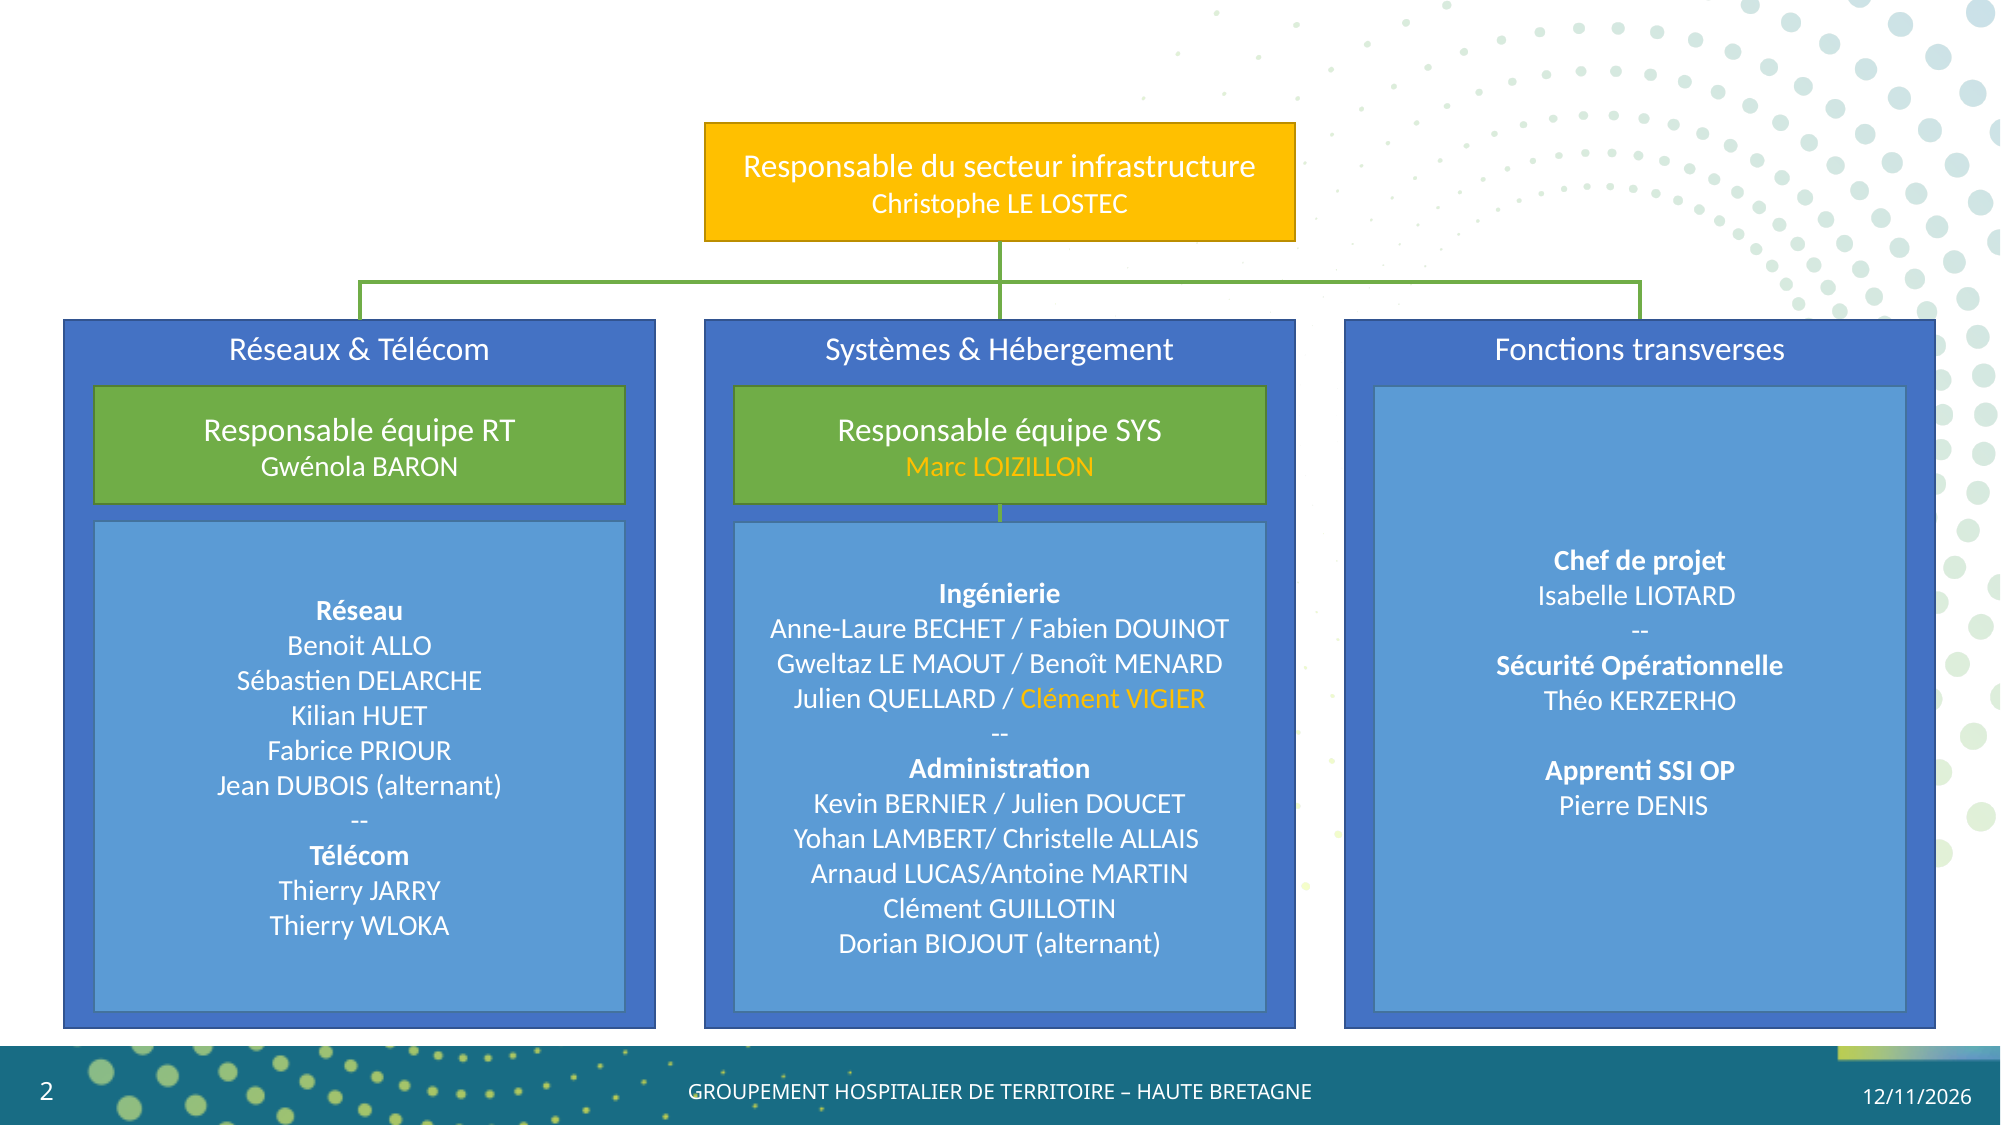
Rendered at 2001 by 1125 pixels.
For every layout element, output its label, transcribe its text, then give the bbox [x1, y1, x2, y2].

text_box Responsable équipe RT Gwénola BARON [93, 386, 626, 505]
text_box Responsable équipe SYS Marc LOIZILLON [734, 386, 1266, 505]
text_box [999, 281, 1641, 320]
slide_number 2 [24, 1062, 203, 1123]
text_box Chef de projet Isabelle LIOTARD -- Sécurité Opérationnelle Théo KERZERHO Apprenti SSI OP Pierre DENIS [1374, 386, 1906, 1012]
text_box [359, 281, 999, 320]
text_box Ingénierie Anne-Laure BECHET / Fabien DOUINOT Gweltaz LE MAOUT / Benoît MENARD Julien QUELLARD / Clément VIGIER -- Administration Kevin BERNIER / Julien DOUCET Yohan LAMBERT/ Christelle ALLAIS Arnaud LUCAS/Antoine MARTIN Clément GUILLOTIN Dorian BIOJOUT (alternant) [734, 522, 1266, 1012]
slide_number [1804, 1062, 1987, 1123]
text_box Fonctions transverses [1344, 319, 1936, 1029]
footer GROUPEMENT HOSPITALIER DE TERRITOIRE – HAUTE BRETAGNE [203, 1062, 1798, 1123]
text_box Réseau Benoit ALLO Sébastien DELARCHE Kilian HUET Fabrice PRIOUR Jean DUBOIS (alternant) -- Télécom Thierry JARRY Thierry WLOKA [93, 521, 626, 1012]
picture [1296, 320, 1344, 978]
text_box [1636, 810, 1641, 1029]
text_box Systèmes & Hébergement [704, 320, 1296, 1029]
picture [1044, 0, 2001, 978]
text_box Réseaux & Télécom [64, 319, 655, 1029]
picture [0, 1046, 2001, 1125]
text_box Responsable du secteur infrastructure Christophe LE LOSTEC [704, 123, 1296, 242]
